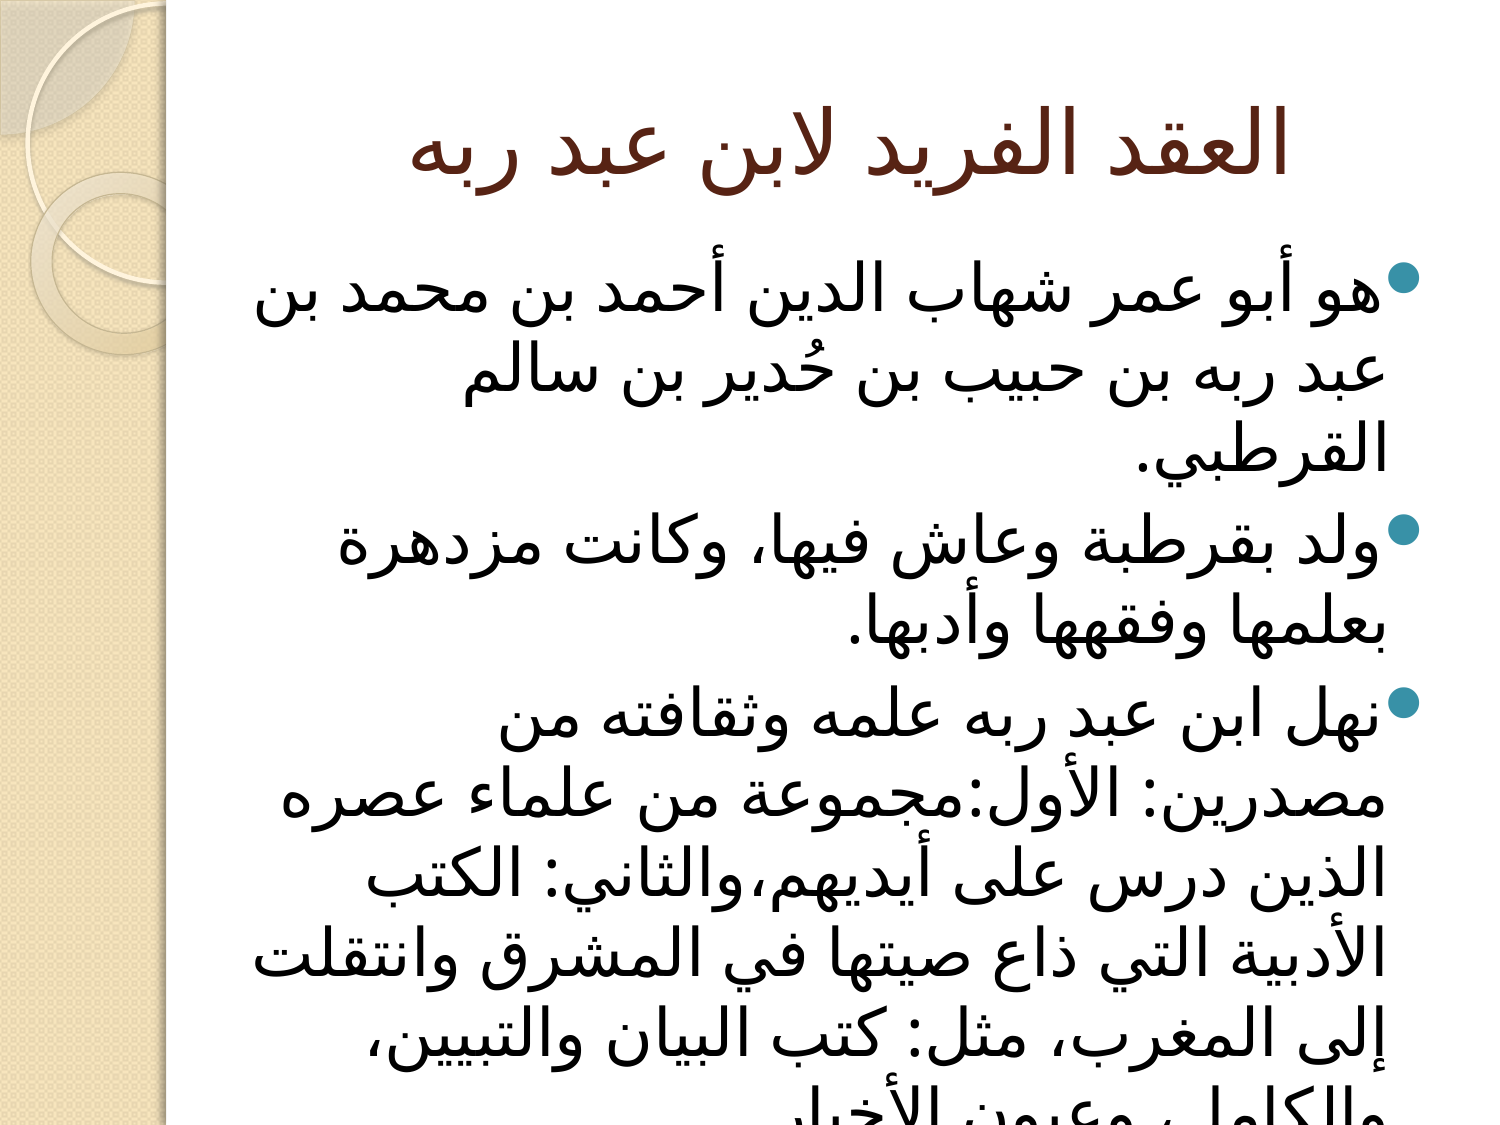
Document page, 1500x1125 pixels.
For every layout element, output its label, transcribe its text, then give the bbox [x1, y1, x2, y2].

list هو أبو عمر شهاب الدين أحمد بن محمد بن عبد ربه بن حبيب بن حُدير بن سالم القرطبي. ولد بقرطبة وعاش فيها، وكانت مزدهرة بعلمها وفقهها وأدبها. نهل ابن عبد ربه علمه وثقافته من مصدرين: الأول:مجموعة من علماء عصره الذين درس على أيديهم،والثاني: الكتب الأدبية التي ذاع صيتها في المشرق وانتقلت إلى المغرب، مثل: كتب البيان والتبيين، والكامل، وعيون الأخبار. [235, 237, 1466, 1025]
title العقد الفريد لابن عبد ربه [235, 45, 1466, 233]
